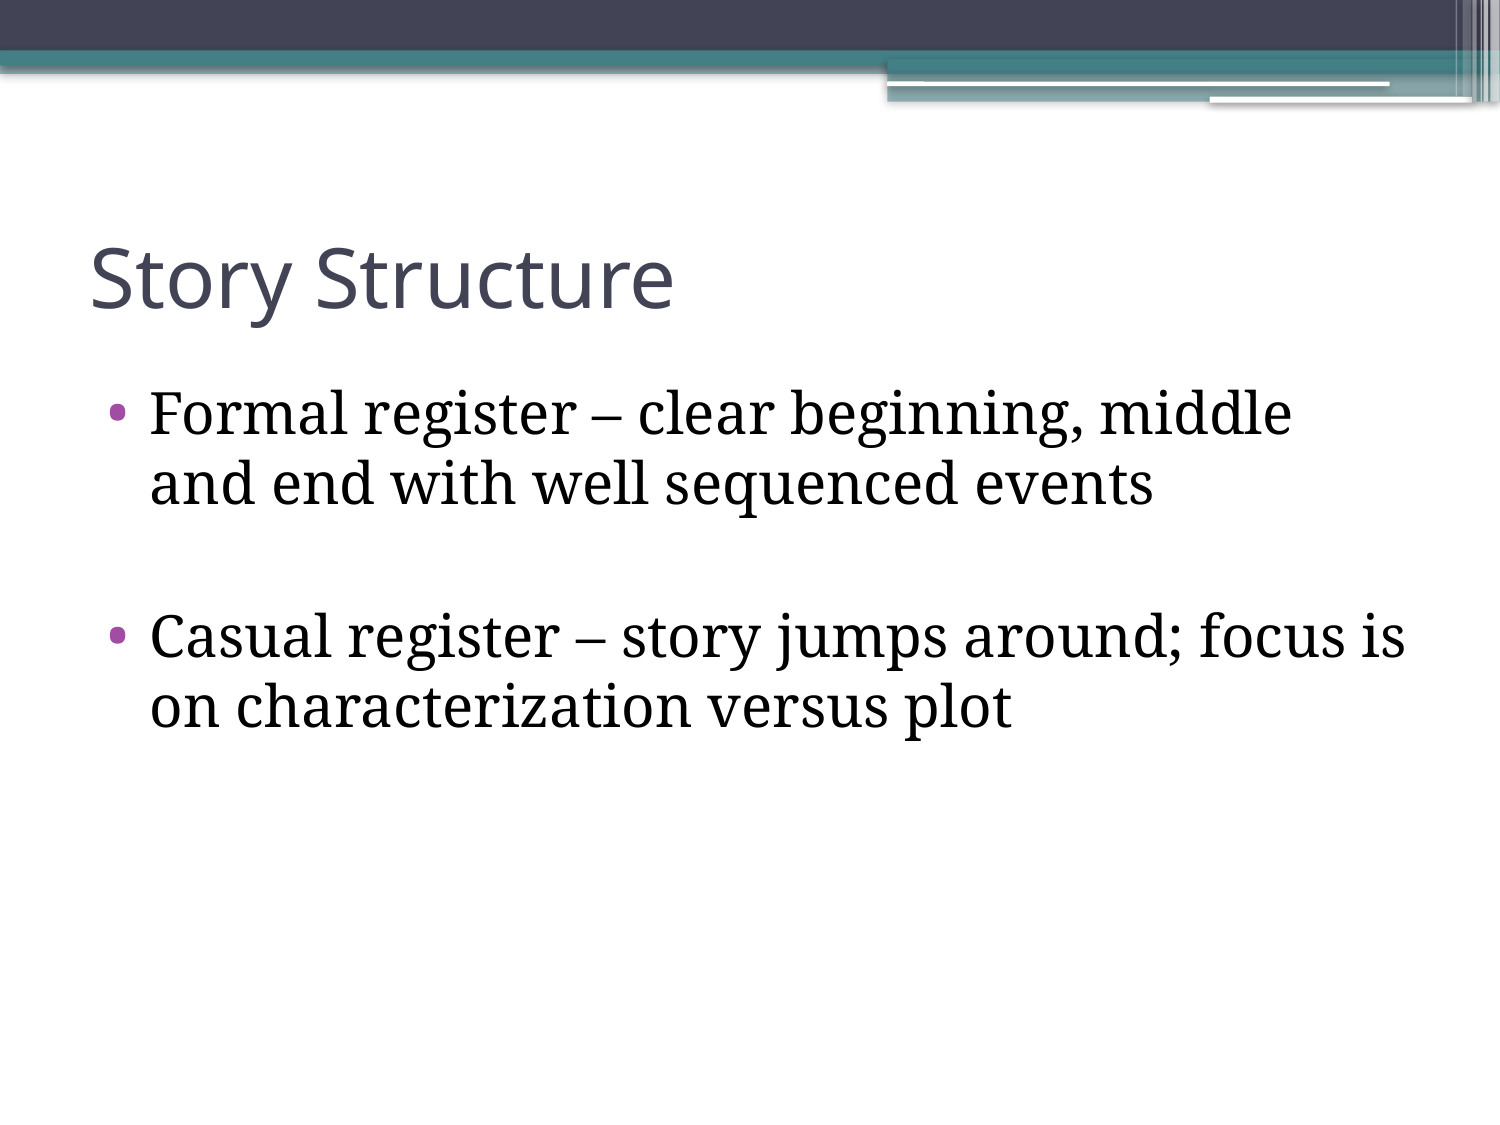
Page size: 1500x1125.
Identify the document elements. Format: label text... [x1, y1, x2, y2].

list Formal register – clear beginning, middle and end with well sequenced events Casual register – story jumps around; focus is on characterization versus plot [75, 368, 1425, 1079]
title Story Structure [75, 187, 1425, 363]
